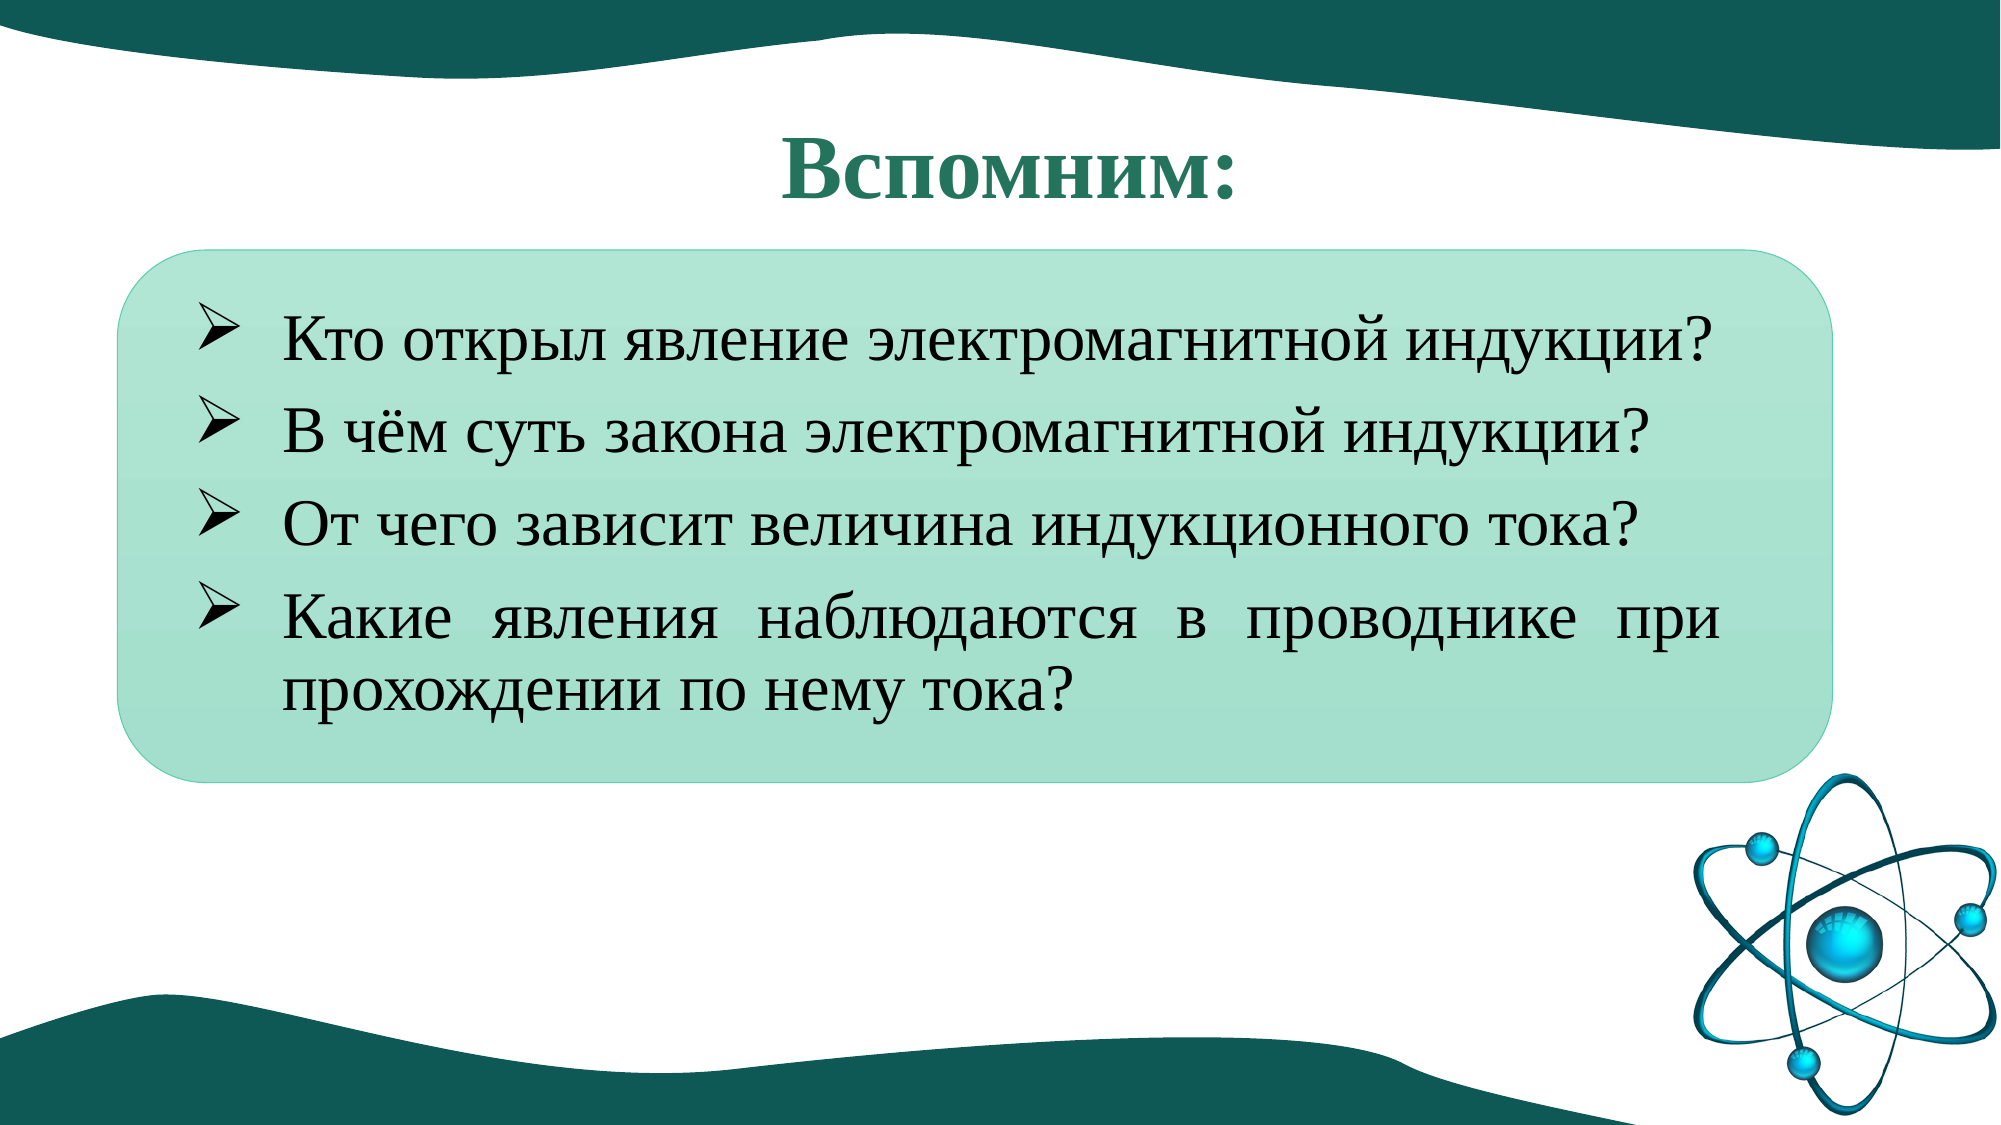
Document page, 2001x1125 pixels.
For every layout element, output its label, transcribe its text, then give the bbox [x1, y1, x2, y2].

picture [1652, 752, 2001, 1125]
picture [1753, 920, 1783, 968]
picture [1806, 782, 1830, 822]
text_box [116, 278, 1834, 784]
title Вспомним: [137, 59, 1886, 278]
list Кто открыл явление электромагнитной индукции? В чём суть закона электромагнитной индукции? От чего зависит величина индукционного тока? Какие явления наблюдаются в проводнике при прохождении по нему тока? [178, 294, 1738, 1009]
picture [1987, 856, 1994, 879]
